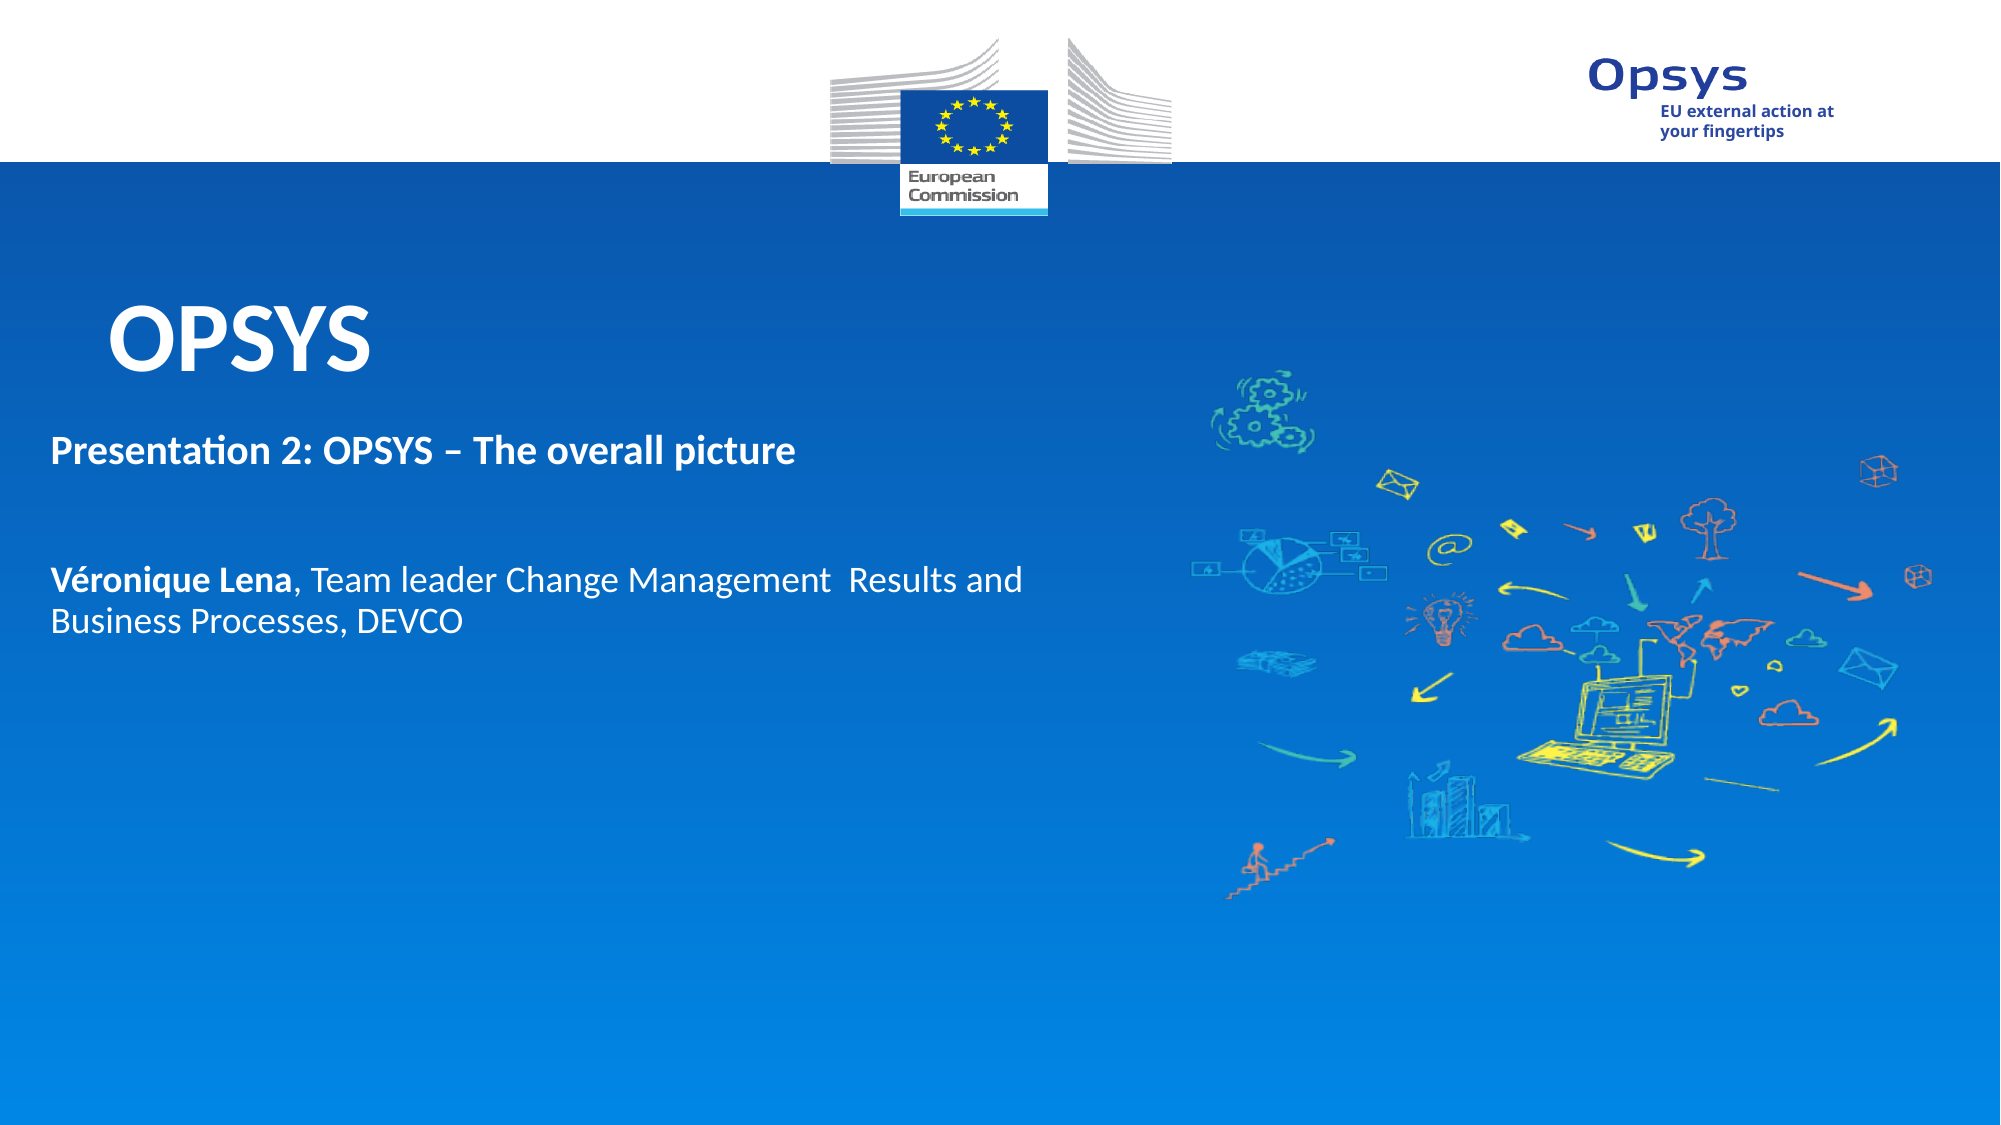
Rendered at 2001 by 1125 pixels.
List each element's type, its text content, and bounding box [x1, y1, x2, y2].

picture [1150, 355, 1993, 917]
subtitle Presentation 2: OPSYS – The overall picture Véronique Lena, Team leader Change Management Results and Business Processes, DEVCO [35, 421, 1115, 742]
text_box OPSYS [93, 264, 1206, 399]
picture [1524, 0, 2000, 102]
picture [818, 0, 1182, 256]
